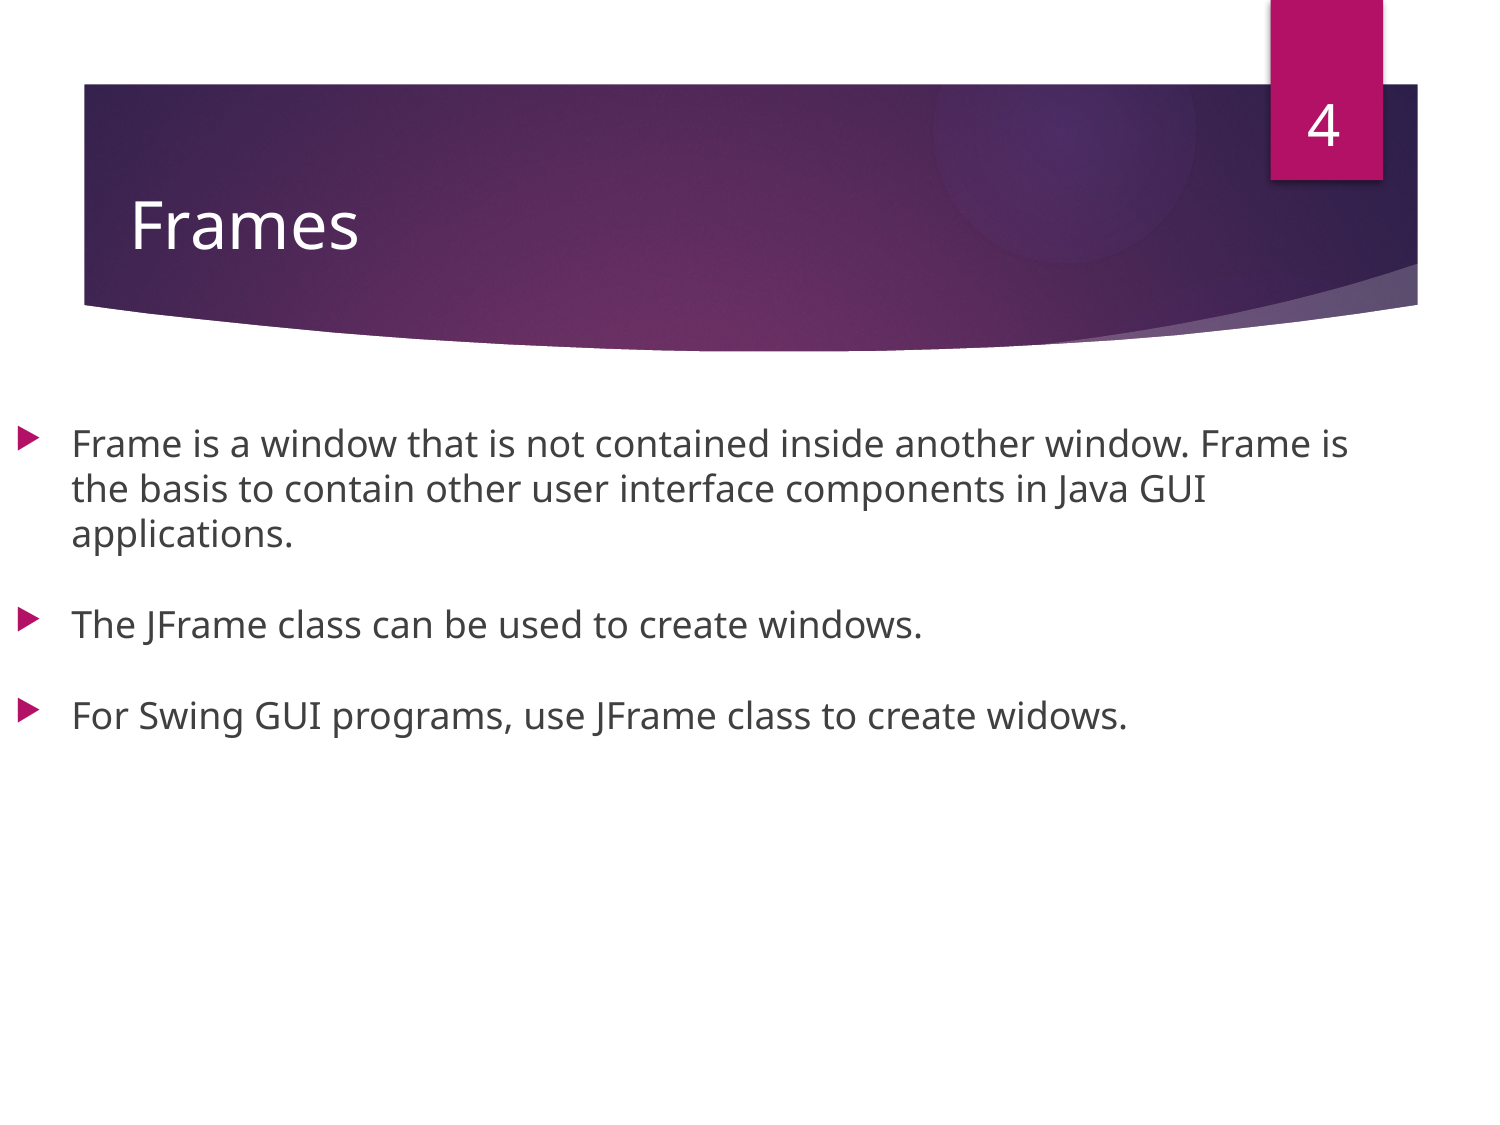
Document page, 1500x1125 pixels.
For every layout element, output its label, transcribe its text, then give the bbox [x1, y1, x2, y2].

list Frame is a window that is not contained inside another window. Frame is the basis to contain other user interface components in Java GUI applications. The JFrame class can be used to create windows. For Swing GUI programs, use JFrame class to create widows. [0, 412, 1425, 1125]
slide_number 4 [1259, 48, 1390, 175]
title Frames [114, 105, 1390, 341]
